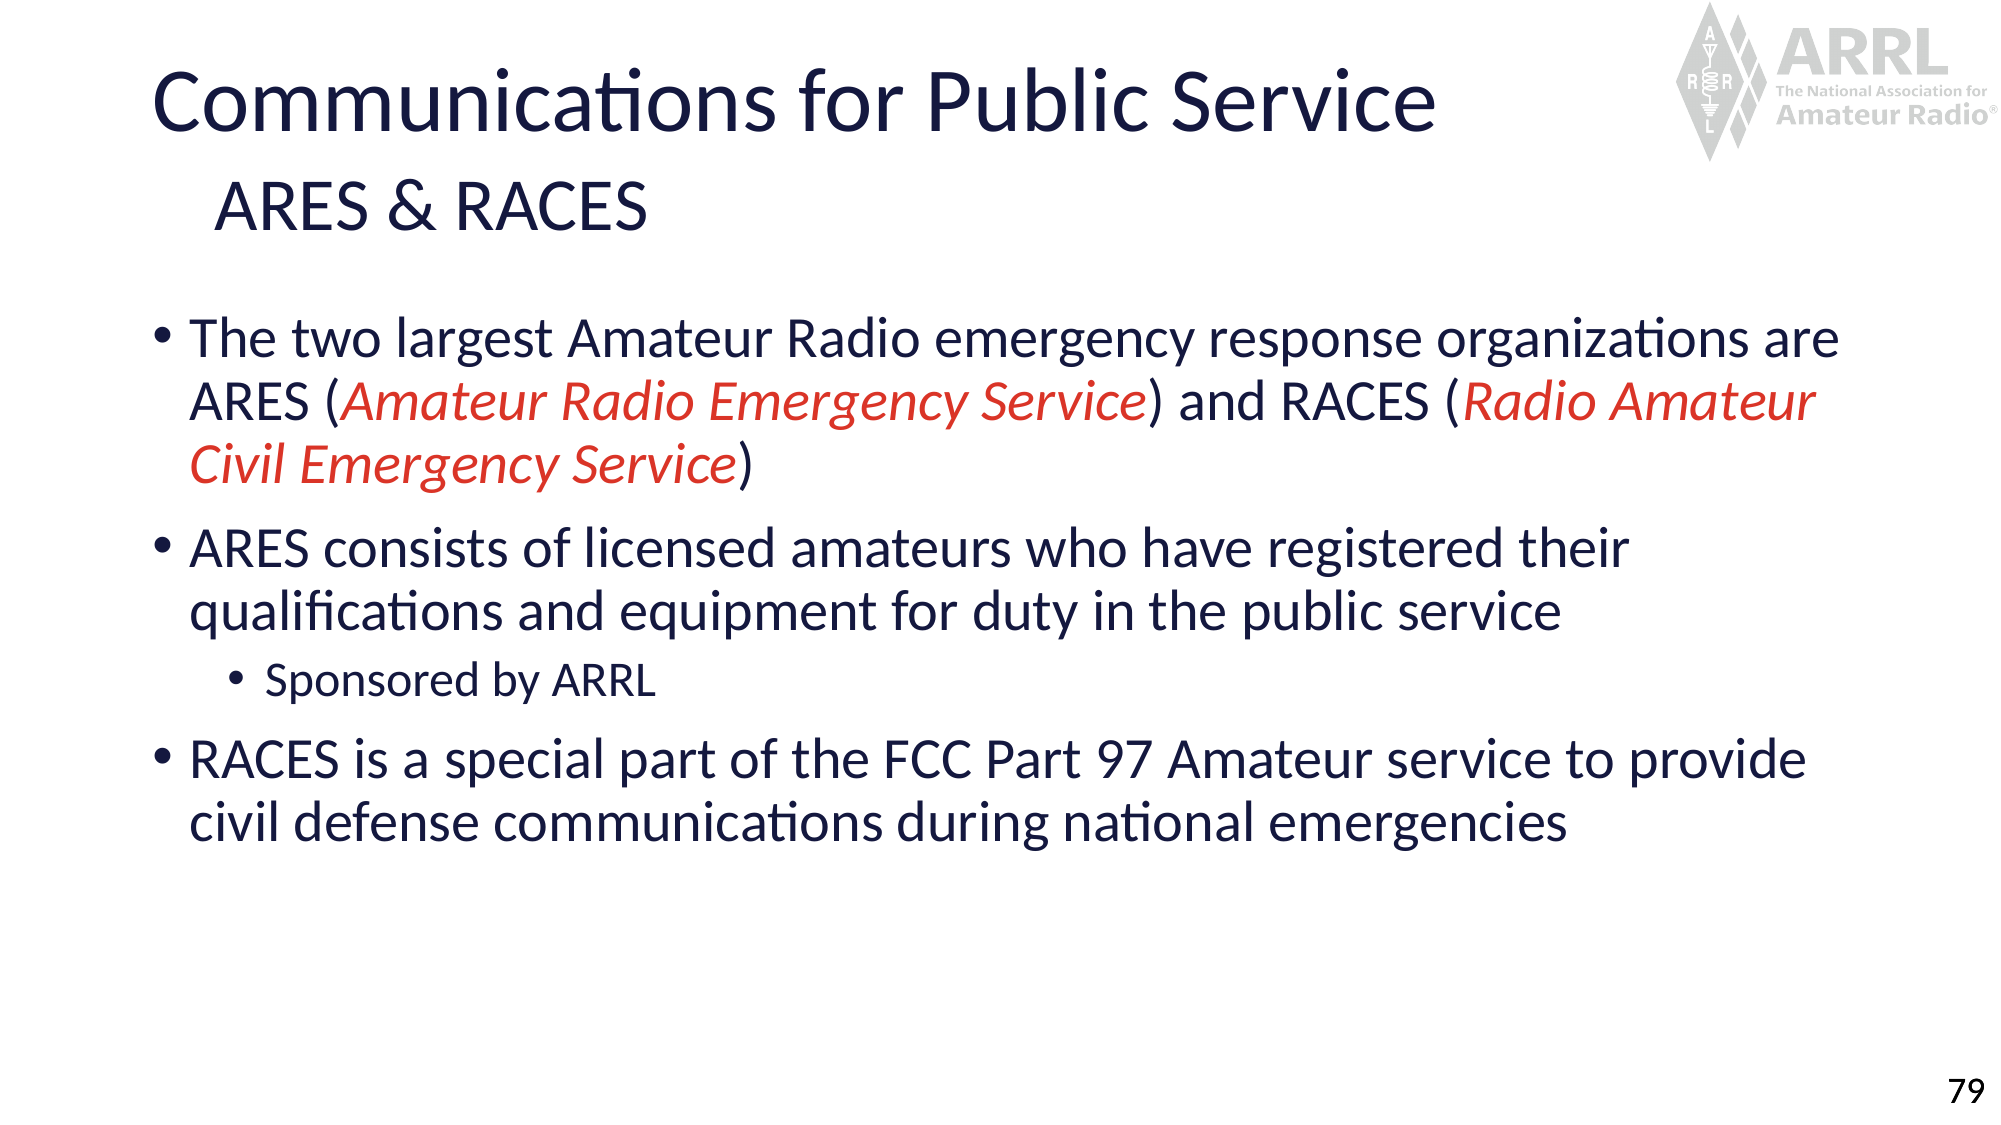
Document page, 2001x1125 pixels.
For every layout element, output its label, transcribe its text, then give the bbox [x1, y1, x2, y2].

list The two largest Amateur Radio emergency response organizations are ARES (Amateur Radio Emergency Service) and RACES (Radio Amateur Civil Emergency Service) ARES consists of licensed amateurs who have registered their qualifications and equipment for duty in the public service Sponsored by ARRL RACES is a special part of the FCC Part 97 Amateur service to provide civil defense communications during national emergencies [137, 299, 1863, 1014]
picture [1674, 0, 2000, 164]
title Communications for Public Service ARES & RACES [137, 42, 1863, 260]
